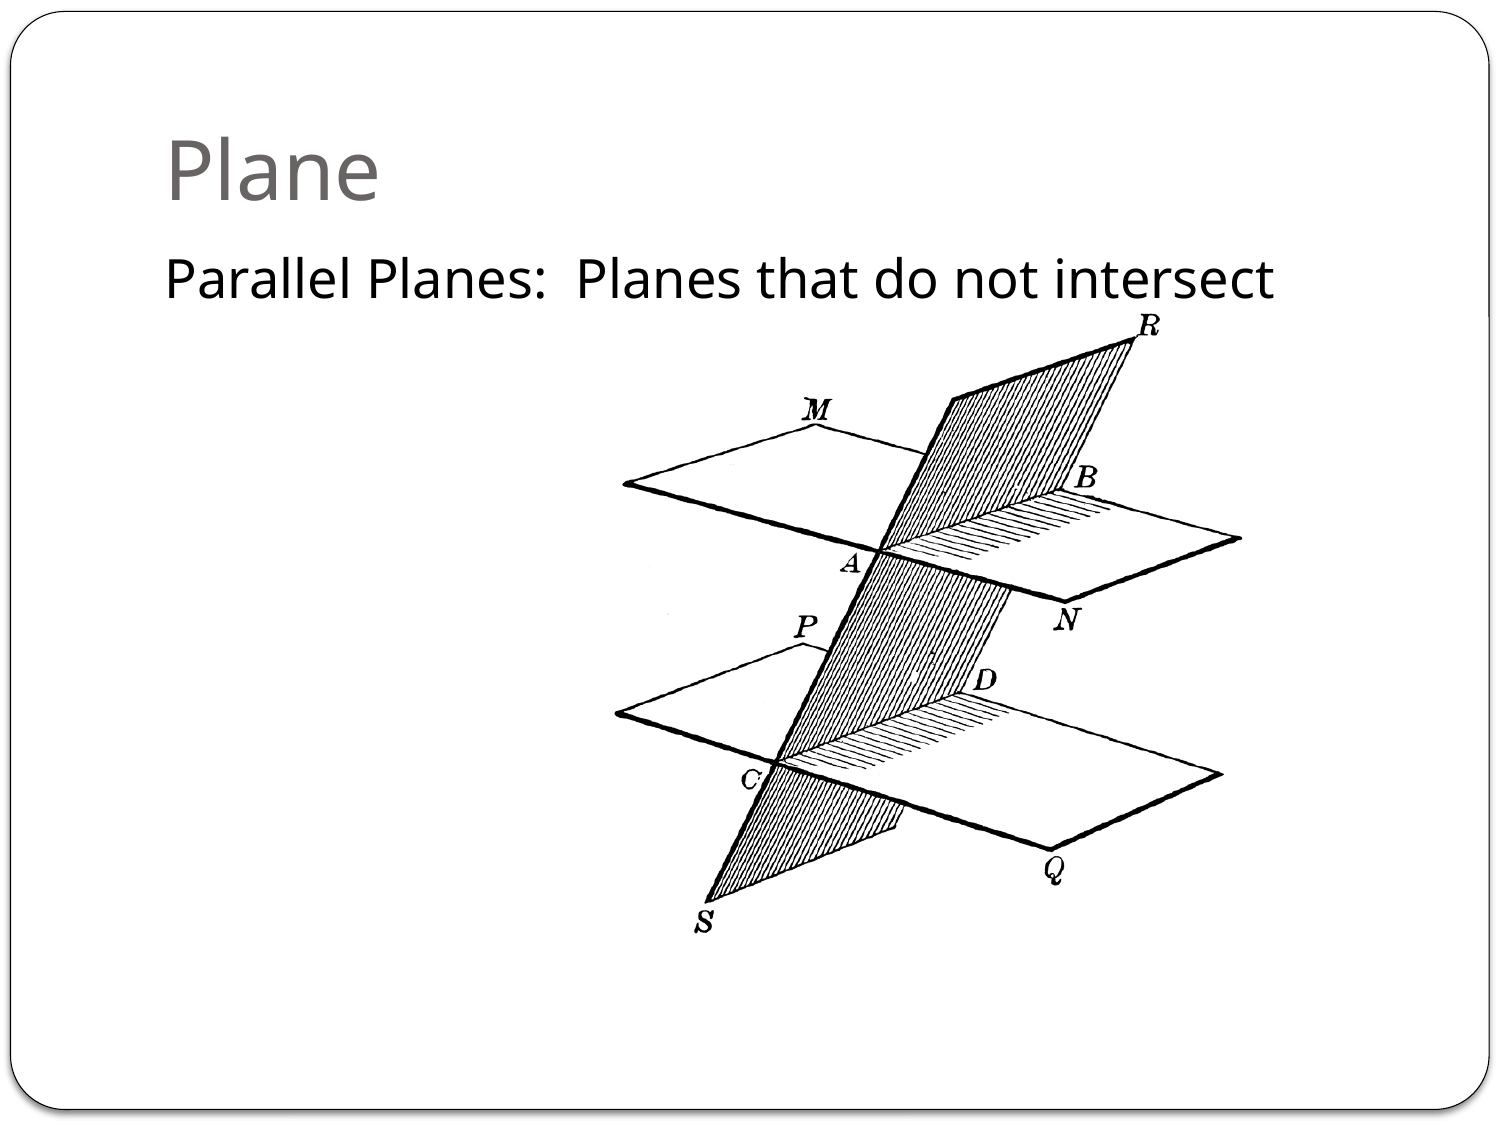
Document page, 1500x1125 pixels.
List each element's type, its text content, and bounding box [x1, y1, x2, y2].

picture [612, 312, 1244, 934]
title Plane [150, 45, 1425, 233]
list Parallel Planes: Planes that do not intersect [150, 237, 1425, 988]
